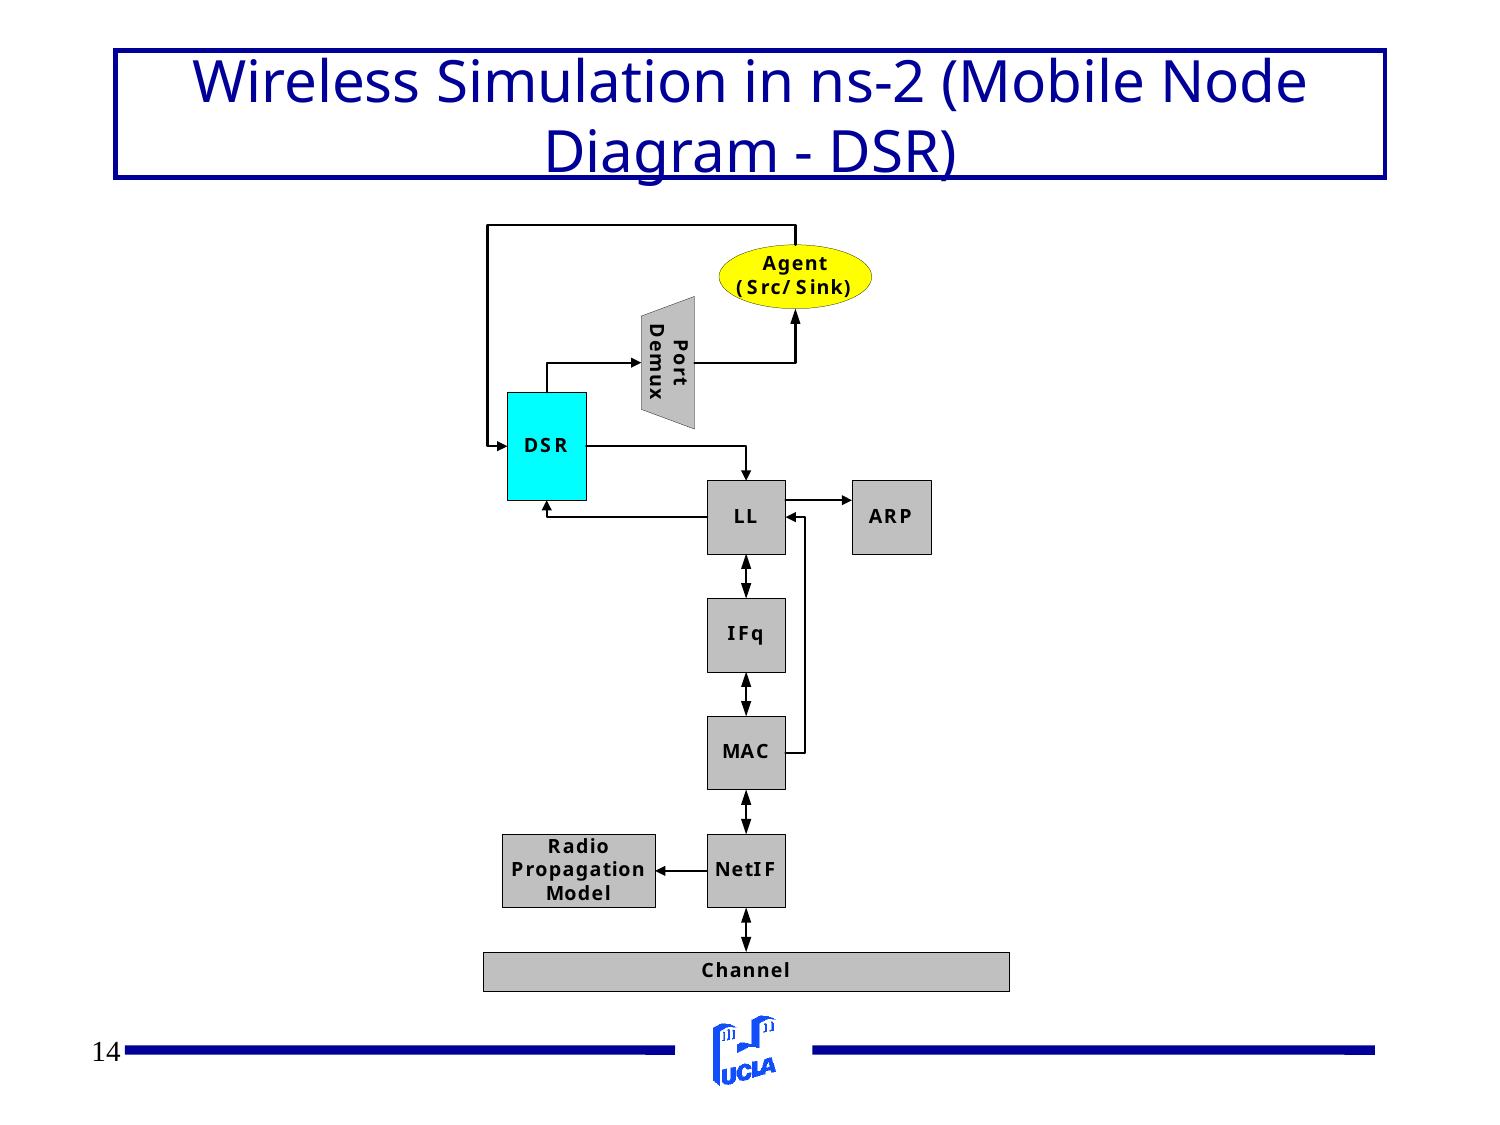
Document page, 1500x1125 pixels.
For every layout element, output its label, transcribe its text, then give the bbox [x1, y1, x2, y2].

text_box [474, 212, 1012, 996]
slide_number 14 [62, 1024, 151, 1076]
title Wireless Simulation in ns-2 (Mobile Node Diagram - DSR) [113, 48, 1387, 180]
picture [704, 1012, 785, 1090]
